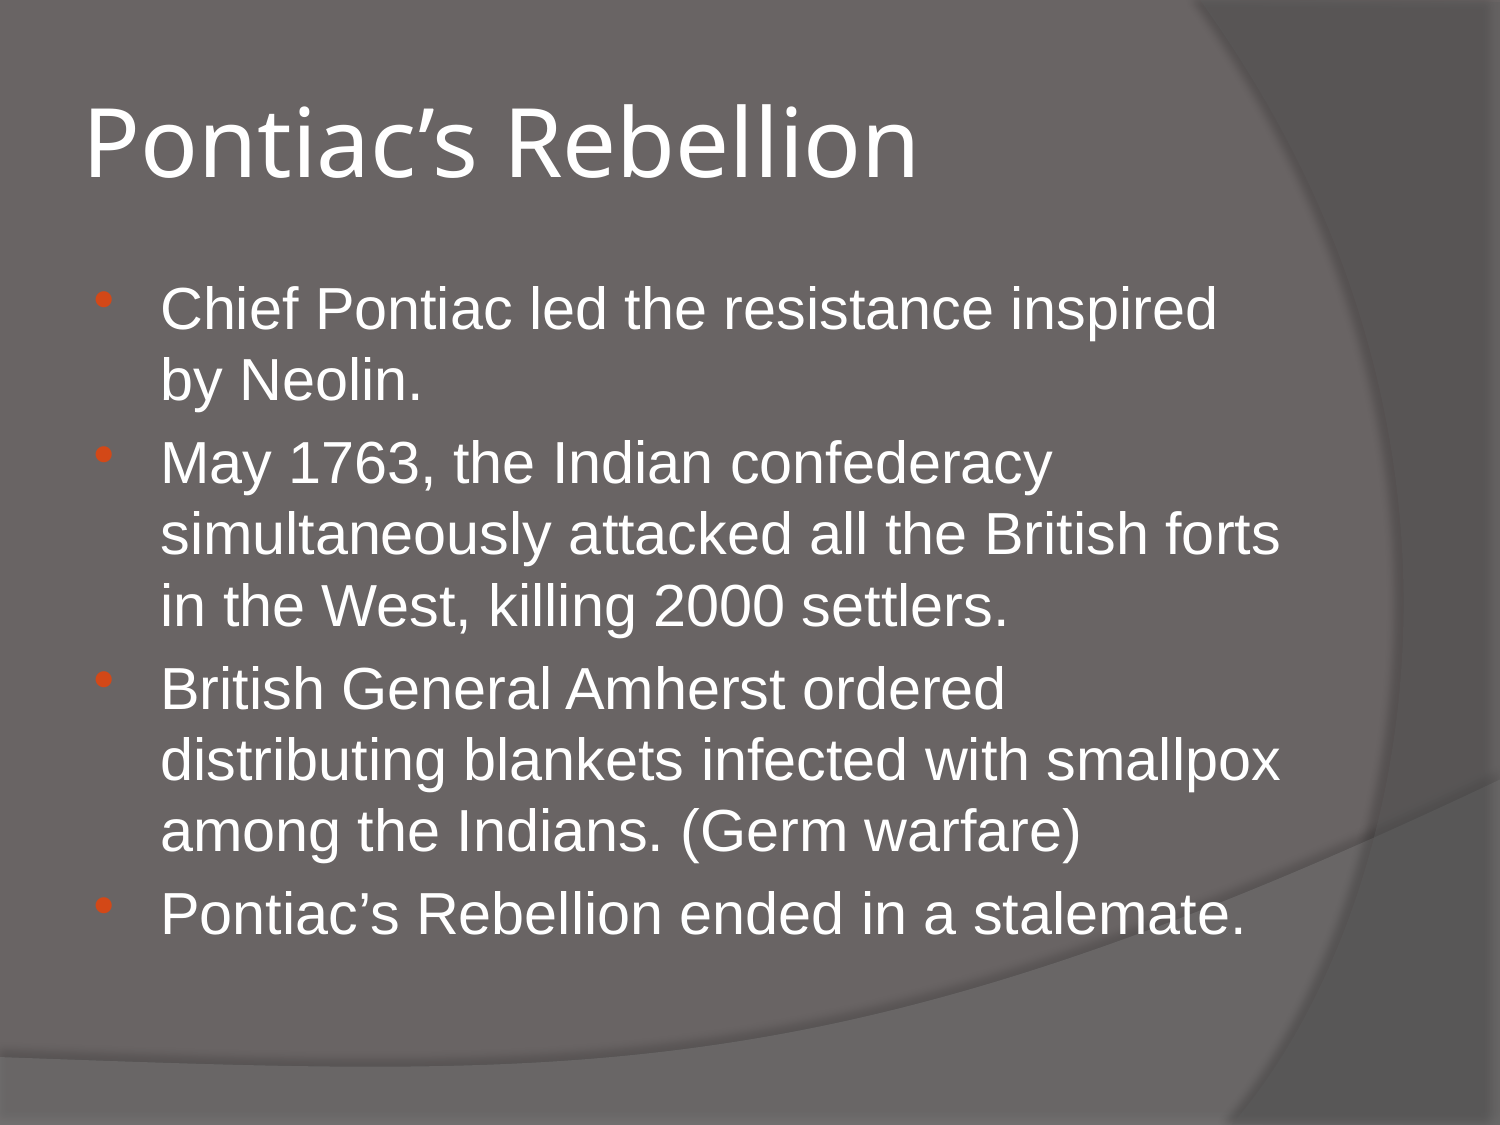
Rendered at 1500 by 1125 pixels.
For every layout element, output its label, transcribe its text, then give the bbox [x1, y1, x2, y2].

title Pontiac’s Rebellion [75, 45, 1300, 233]
list Chief Pontiac led the resistance inspired by Neolin. May 1763, the Indian confederacy simultaneously attacked all the British forts in the West, killing 2000 settlers. British General Amherst ordered distributing blankets infected with smallpox among the Indians. (Germ warfare) Pontiac’s Rebellion ended in a stalemate. [75, 262, 1300, 1005]
